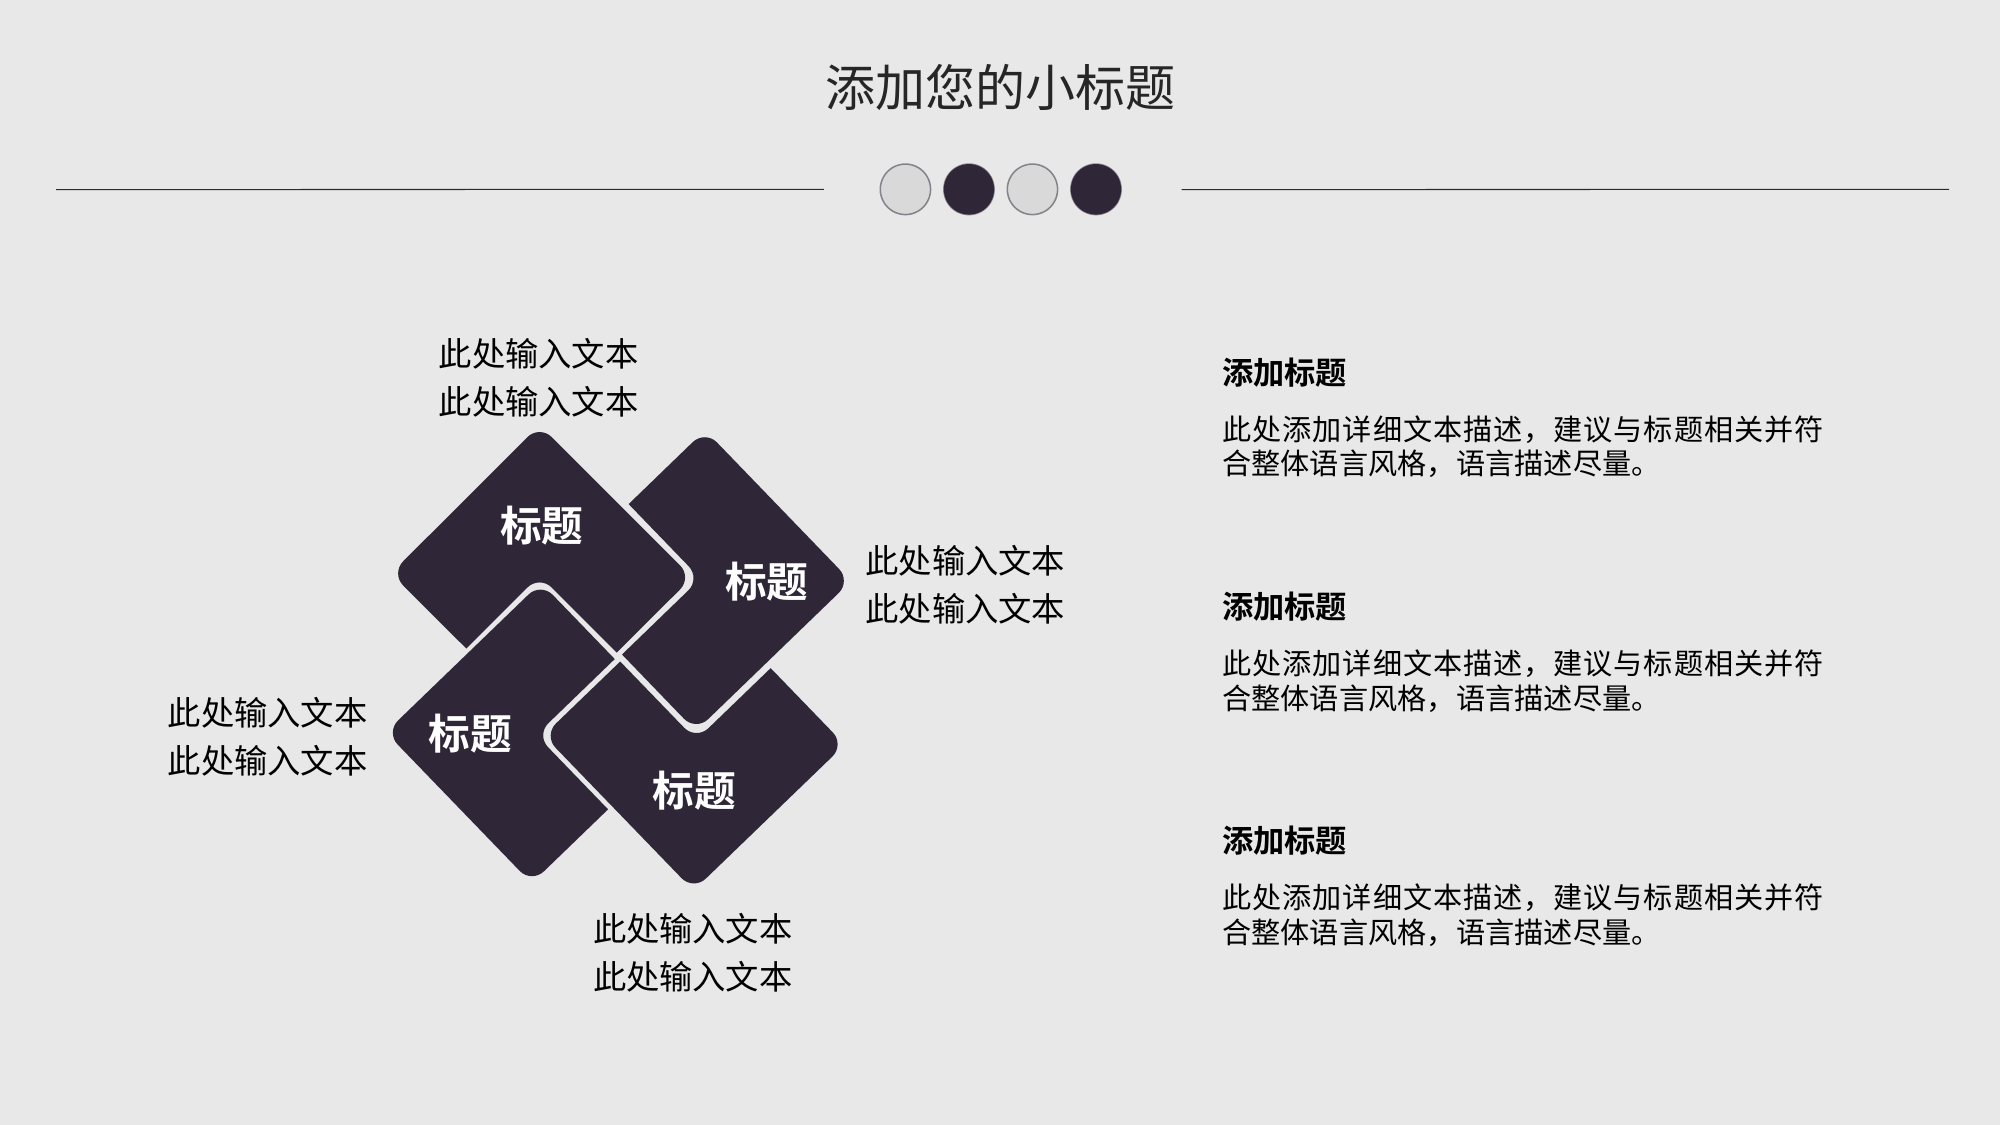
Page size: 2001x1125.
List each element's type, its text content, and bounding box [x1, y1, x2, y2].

text_box 此处输入文本 此处输入文本 [850, 531, 1148, 631]
text_box 此处输入文本 此处输入文本 [86, 682, 383, 783]
text_box 添加您的小标题 [810, 49, 1190, 124]
text_box 此处输入文本 此处输入文本 [544, 898, 842, 998]
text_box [1207, 579, 1840, 724]
text_box 标题 [550, 661, 838, 884]
text_box 标题 [622, 437, 844, 724]
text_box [1207, 814, 1840, 959]
text_box 标题 [398, 432, 686, 653]
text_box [1207, 345, 1840, 490]
text_box 标题 [392, 589, 615, 877]
text_box 此处输入文本 此处输入文本 [390, 323, 687, 423]
